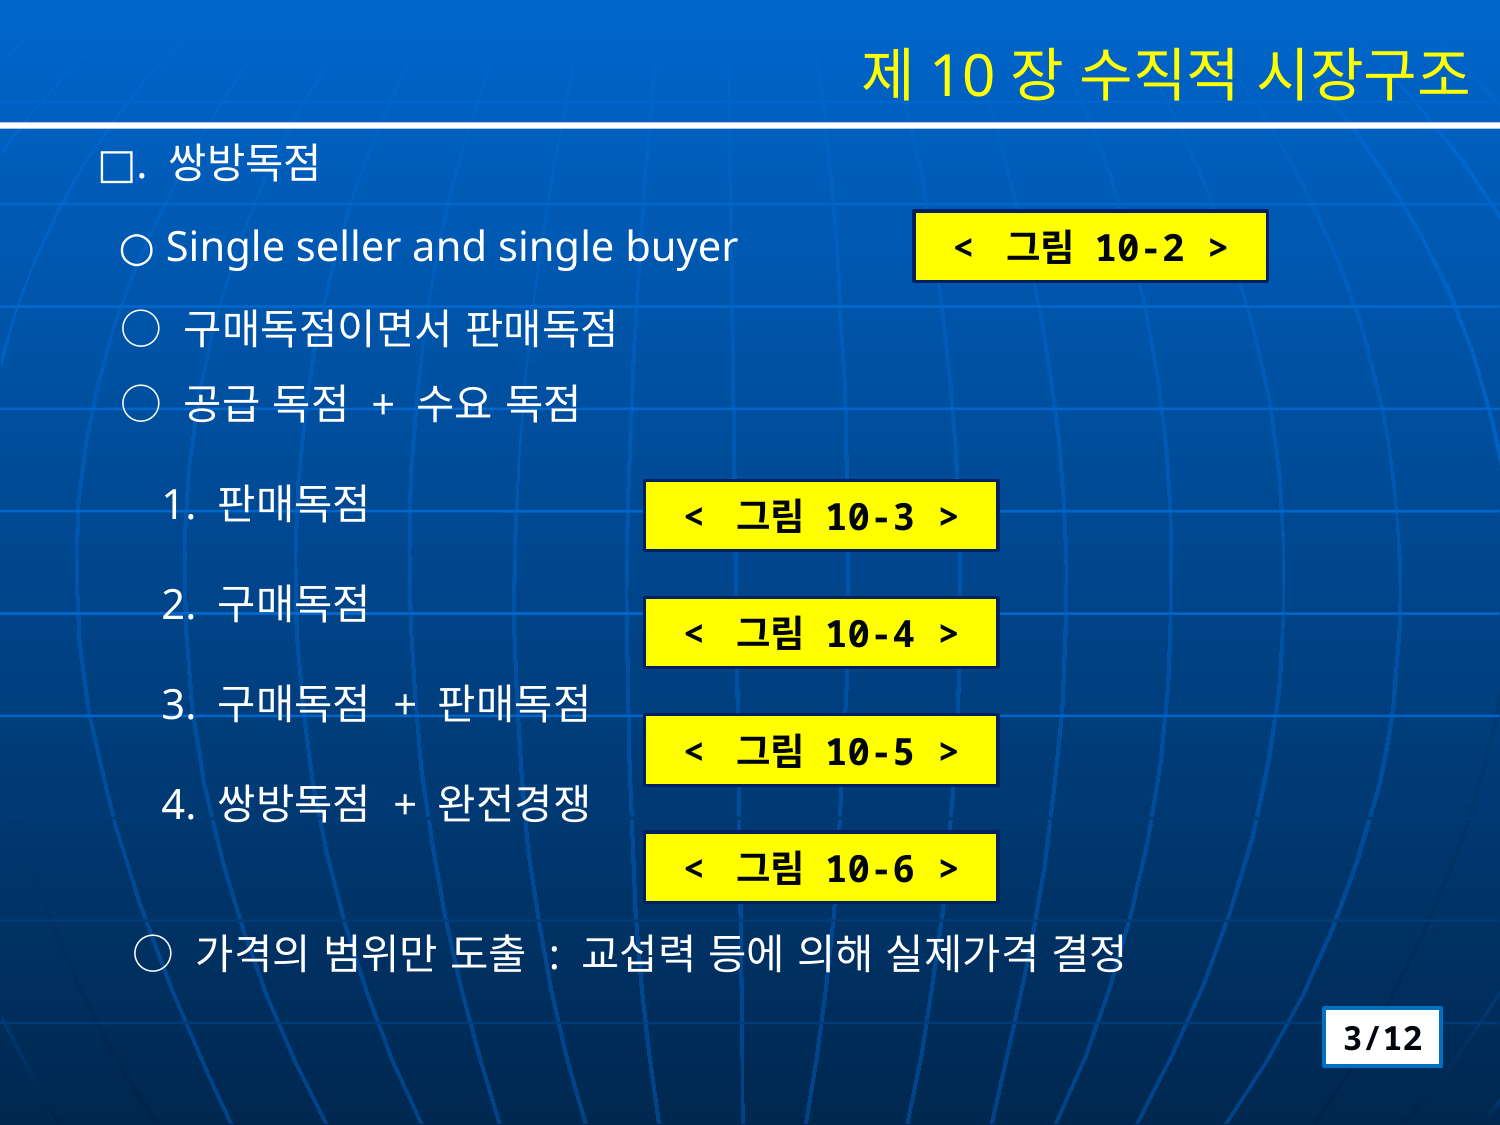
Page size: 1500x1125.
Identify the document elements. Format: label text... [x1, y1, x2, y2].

list □. 쌍방독점 ○ Single seller and single buyer ○ 구매독점이면서 판매독점 ○ 공급 독점 + 수요 독점 1. 판매독점 2. 구매독점 3. 구매독점 + 판매독점 4. 쌍방독점 + 완전경쟁 ○ 가격의 범위만 도출 : 교섭력 등에 의해 실제가격 결정 [81, 128, 1433, 1094]
text_box < 그림 10-6 > [642, 830, 1000, 904]
text_box 3/12 [1322, 1006, 1443, 1068]
text_box < 그림 10-2 > [912, 209, 1270, 283]
text_box 제10장 수직적 시장구조 [847, 31, 1486, 116]
text_box < 그림 10-5 > [642, 713, 1000, 787]
text_box < 그림 10-3 > [642, 478, 1000, 553]
text_box < 그림 10-4 > [642, 596, 1000, 670]
